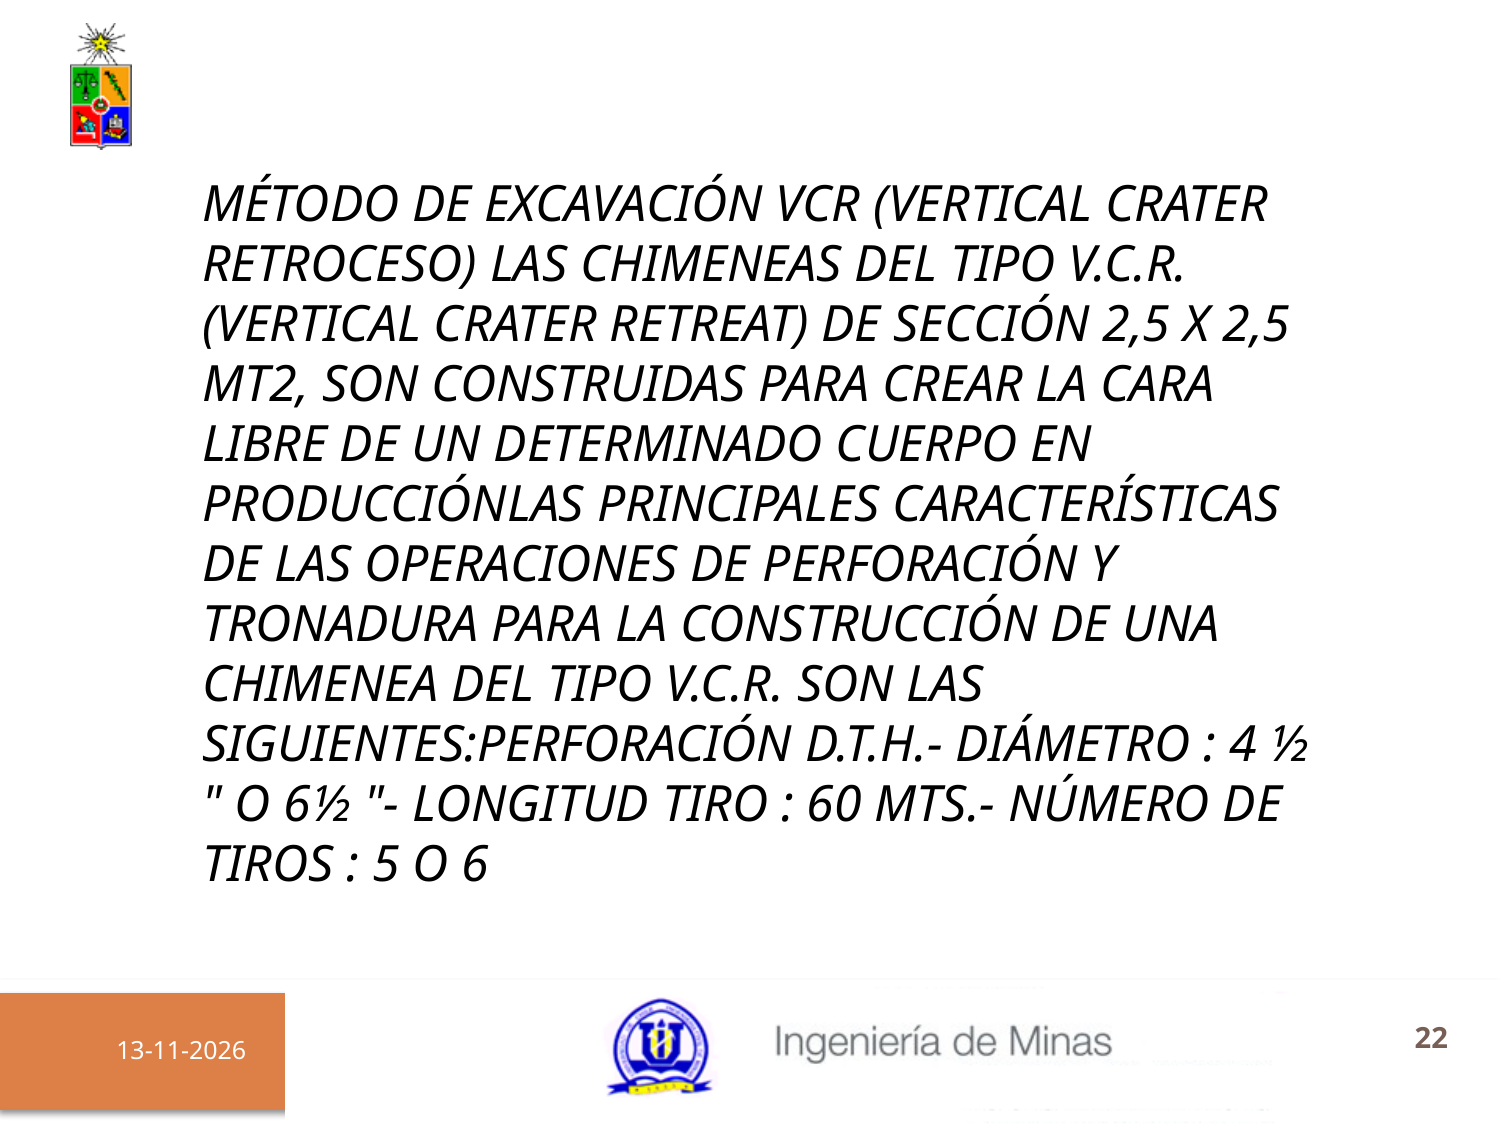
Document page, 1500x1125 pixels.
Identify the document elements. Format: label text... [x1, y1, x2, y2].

picture [285, 980, 1500, 1125]
picture [69, 23, 132, 151]
text_box MÉTODO DE EXCAVACIÓN VCR (VERTICAL CRATER RETROCESO) LAS CHIMENEAS DEL TIPO V.C.R. (VERTICAL CRATER RETREAT) DE SECCIÓN 2,5 X 2,5 MT2, SON CONSTRUIDAS PARA CREAR LA CARA LIBRE DE UN DETERMINADO CUERPO EN PRODUCCIÓNLAS PRINCIPALES CARACTERÍSTICAS DE LAS OPERACIONES DE PERFORACIÓN Y TRONADURA PARA LA CONSTRUCCIÓN DE UNA CHIMENEA DEL TIPO V.C.R. SON LAS SIGUIENTES:PERFORACIÓN D.T.H.- DIÁMETRO : 4 ½ " O 6½ "- LONGITUD TIRO : 60 MTS.- NÚMERO DE TIROS : 5 O 6 [187, 163, 1336, 899]
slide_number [12, 995, 279, 1108]
